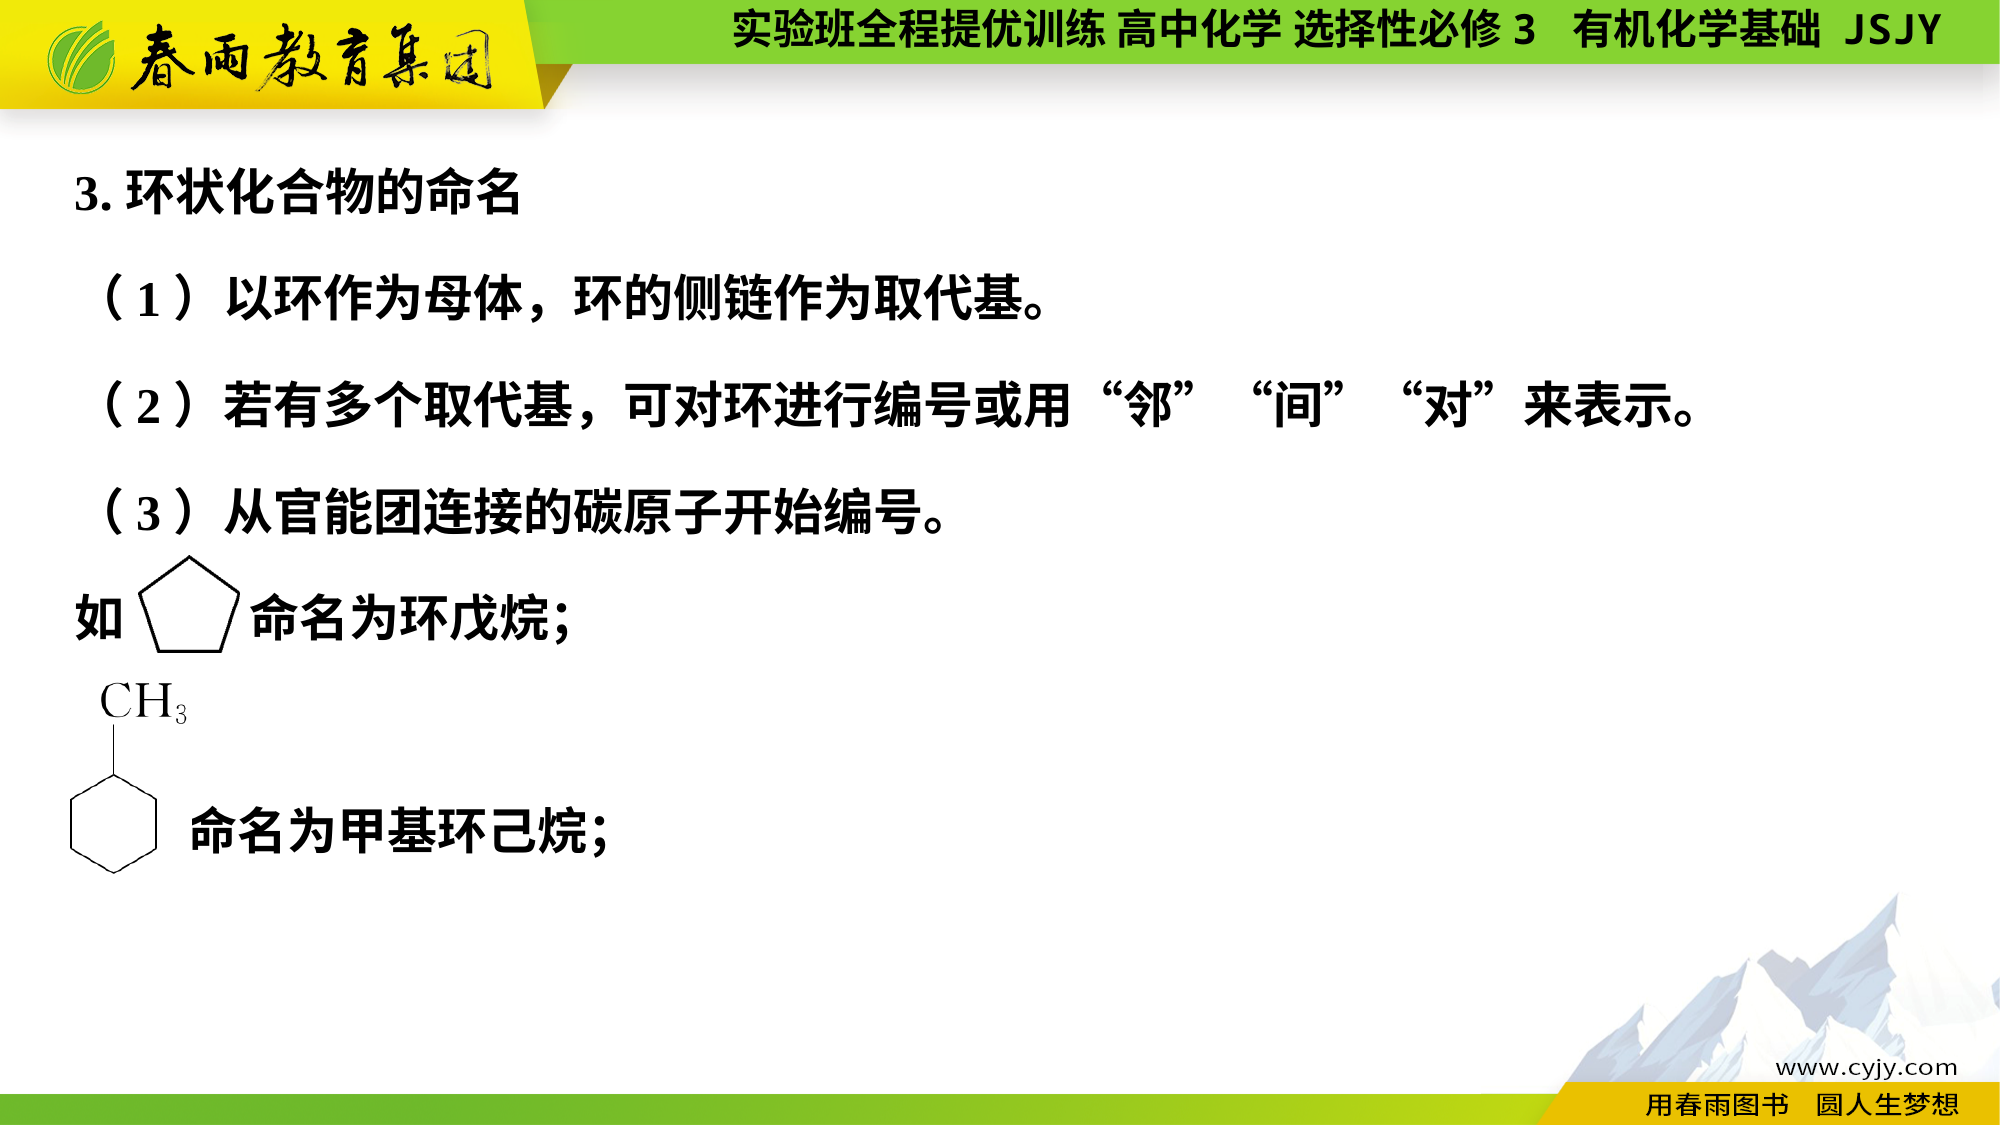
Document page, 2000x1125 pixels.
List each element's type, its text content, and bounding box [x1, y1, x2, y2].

list 3.环状化合物的命名 （1）以环作为母体，环的侧链作为取代基。 （2）若有多个取代基，可对环进行编号或用“邻”“间”“对”来表示。 （3）从官能团连接的碳原子开始编号。 如 命名为环戊烷； 命名为甲基环己烷； [59, 122, 1944, 875]
picture [0, 0, 2000, 1125]
